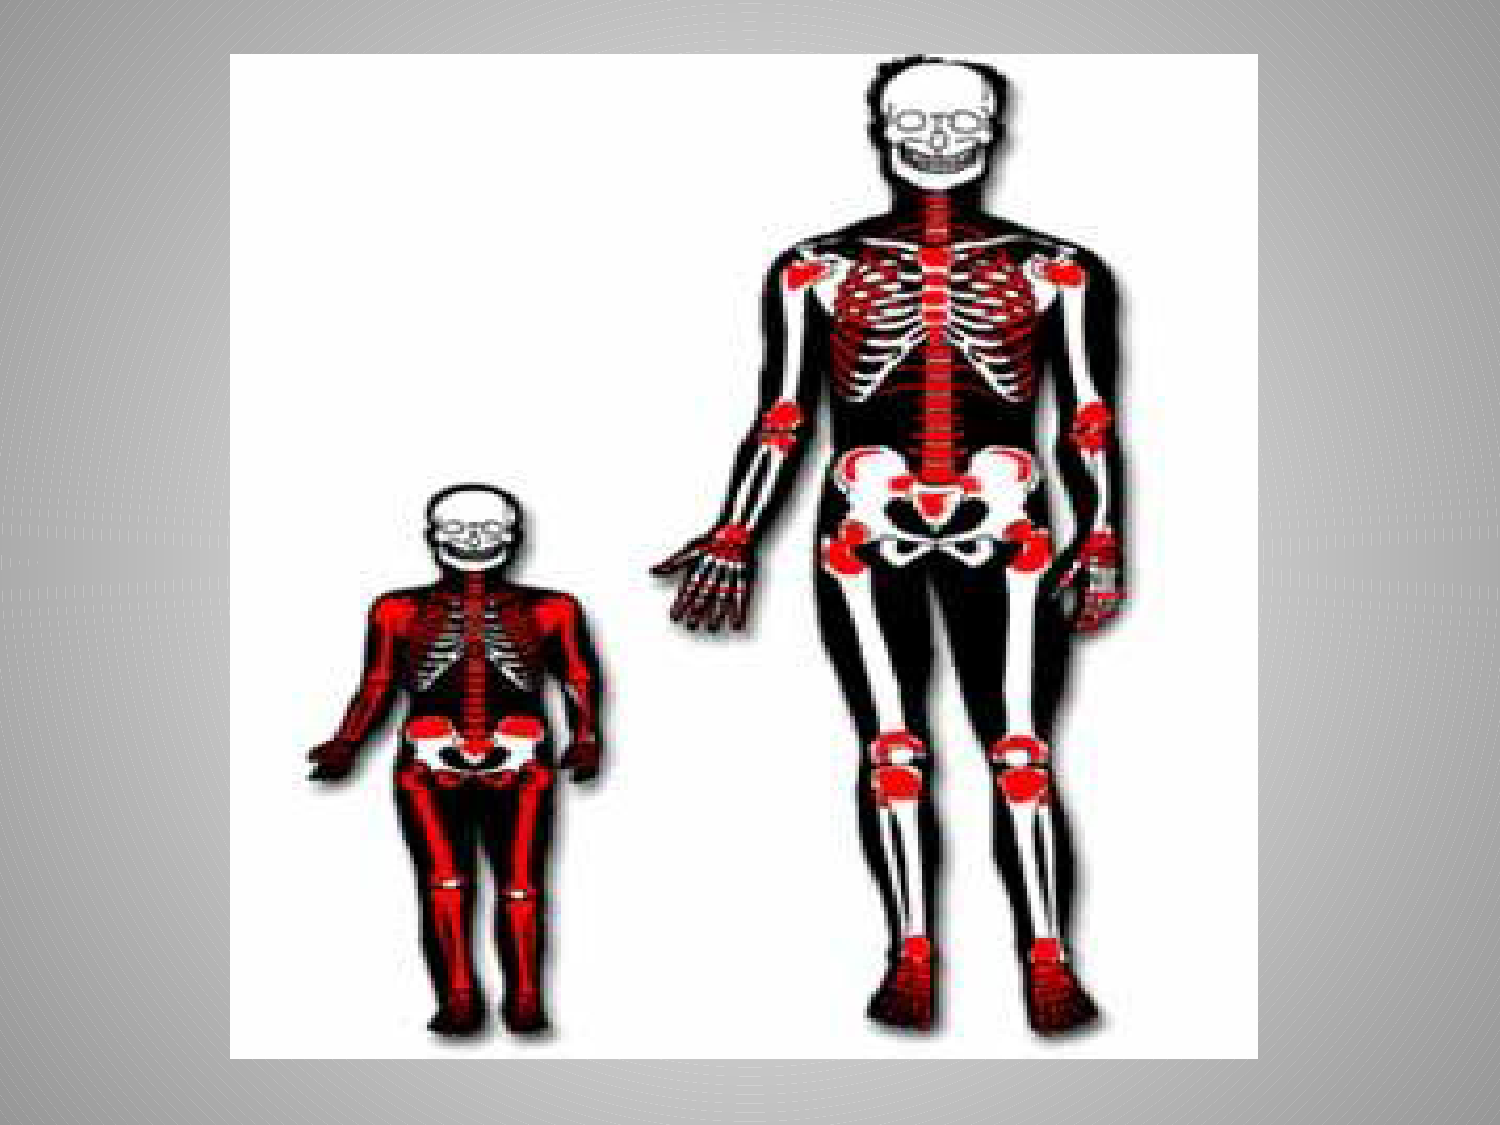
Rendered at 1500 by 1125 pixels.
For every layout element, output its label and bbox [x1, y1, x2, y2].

picture [229, 54, 1259, 1059]
